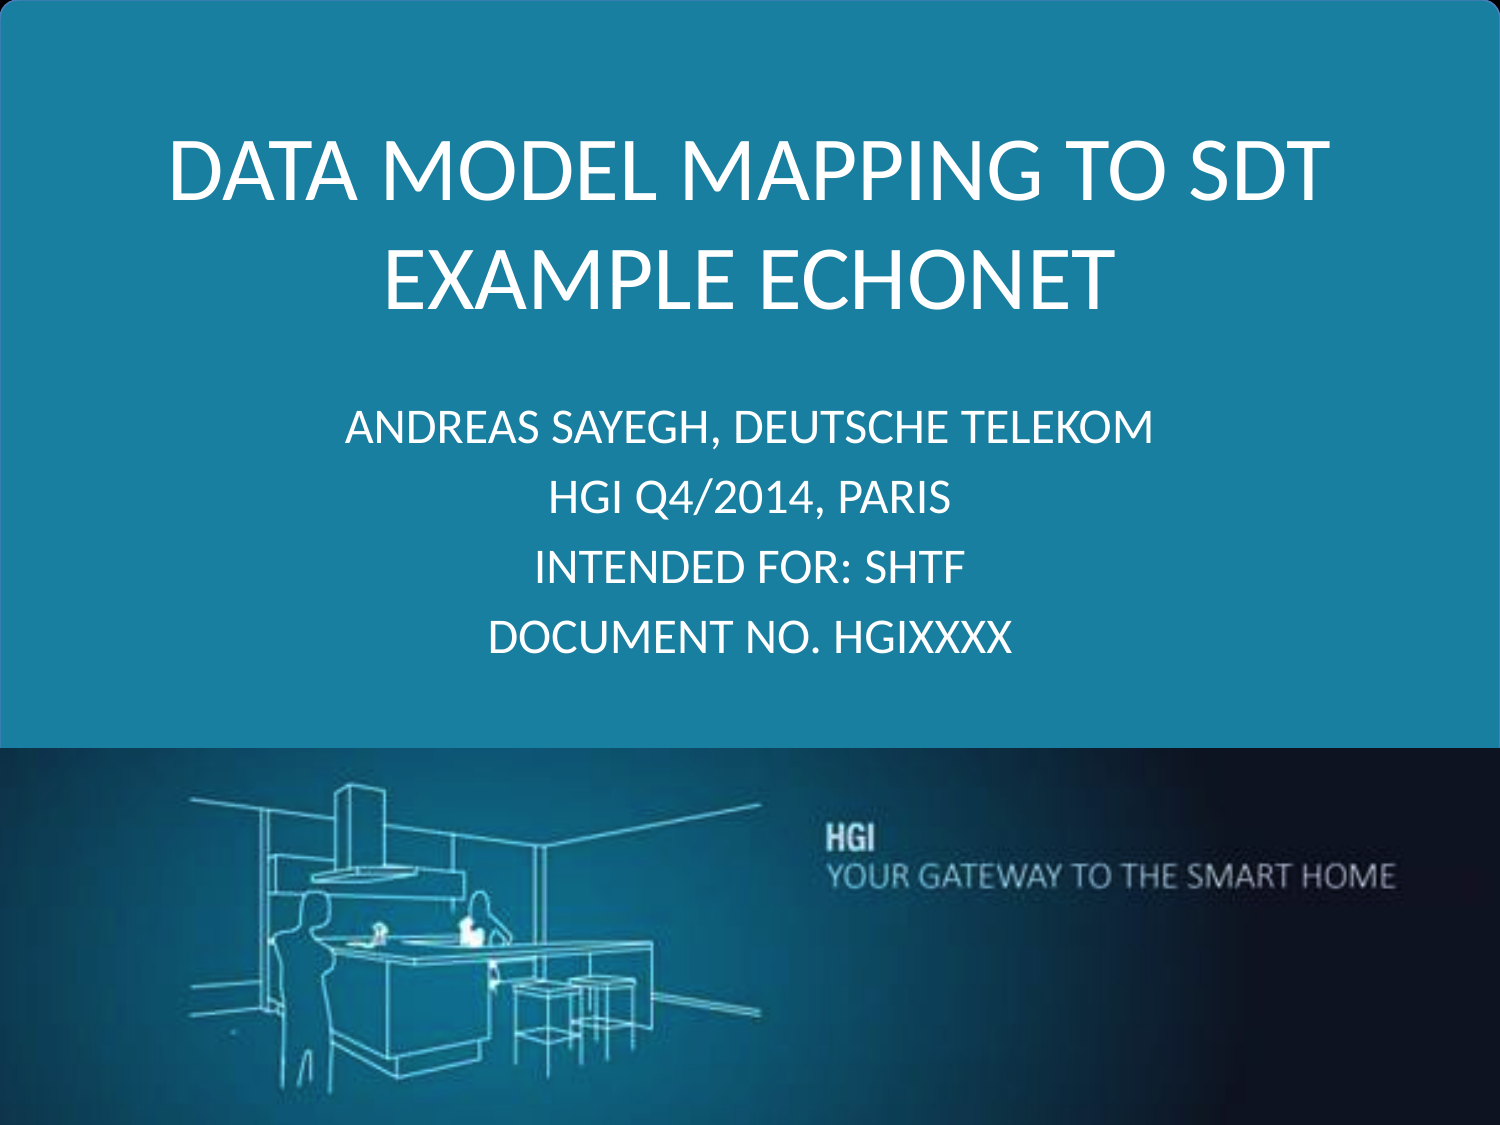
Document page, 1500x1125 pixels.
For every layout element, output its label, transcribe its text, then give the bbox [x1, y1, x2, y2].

picture [0, 748, 1500, 1125]
title Data Model mapping to SDT Example Echonet [112, 97, 1388, 339]
subtitle Andreas Sayegh, Deutsche Telekom HGI Q4/2014, Paris Intended for: SHTF Document No. HGIxxxx [0, 385, 1500, 674]
